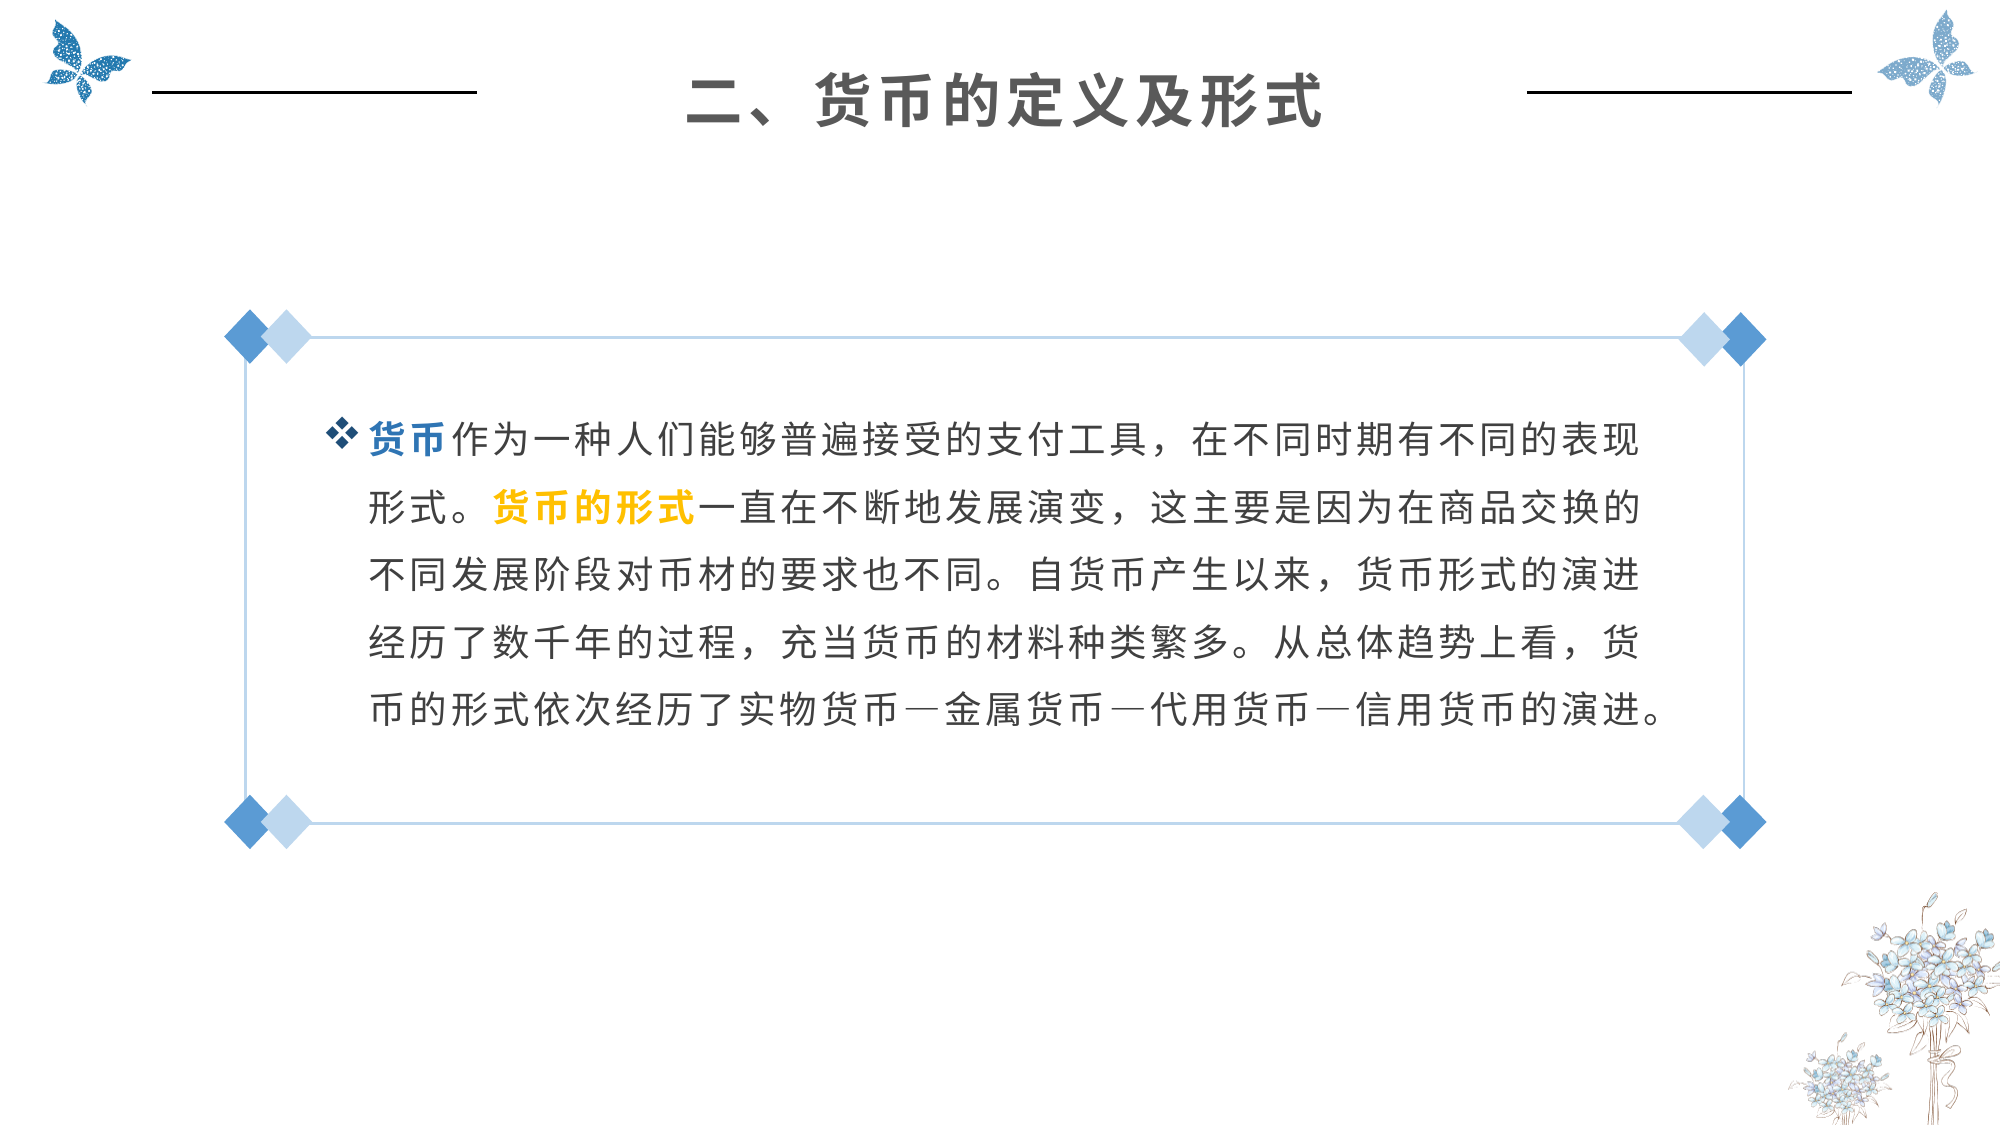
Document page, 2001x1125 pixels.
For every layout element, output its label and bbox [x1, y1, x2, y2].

picture [1788, 892, 2000, 1125]
text_box [224, 309, 1767, 850]
text_box [151, 55, 1852, 142]
